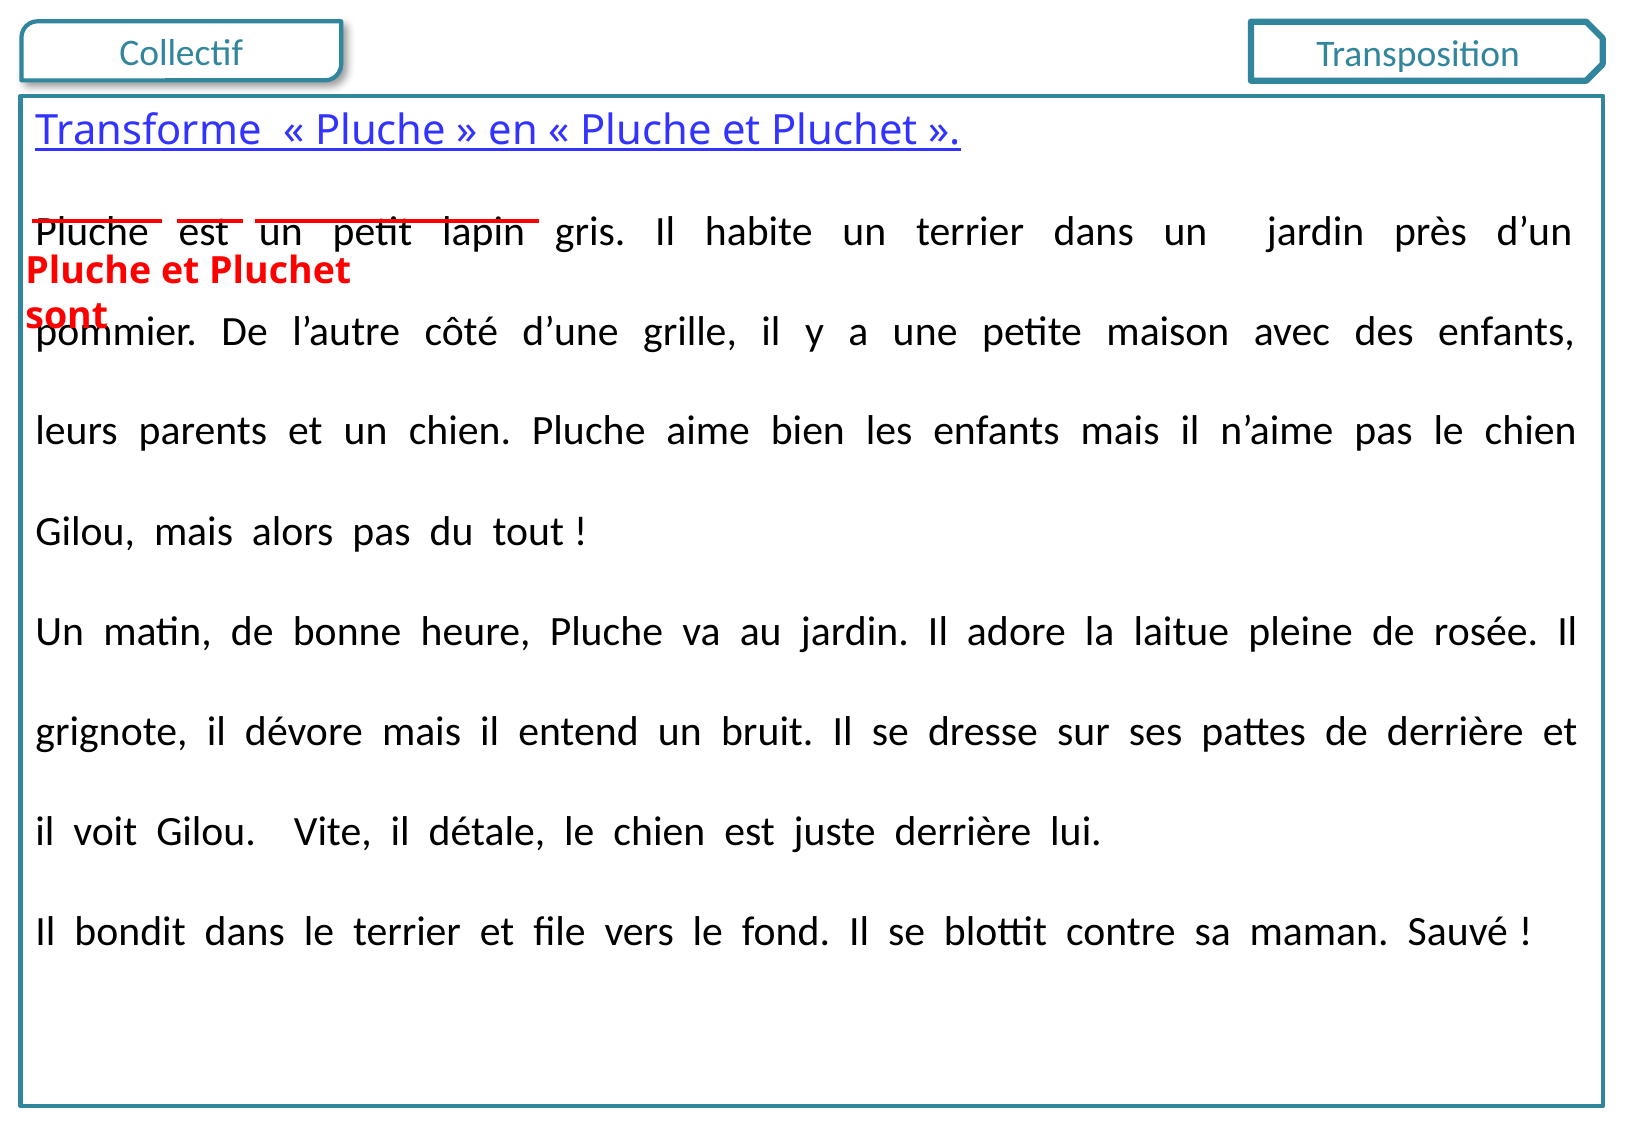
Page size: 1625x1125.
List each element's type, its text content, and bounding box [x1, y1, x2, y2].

list Transposition [1251, 21, 1585, 81]
text_box Pluche et Pluchet sont [10, 238, 454, 344]
list Transforme « Pluche » en « Pluche et Pluchet ». Pluche est un petit lapin gris. Il habite un terrier dans un jardin près d’un pommier. De l’autre côté d’une grille, il y a une petite maison avec des enfants, leurs parents et un chien. Pluche aime bien les enfants mais il n’aime pas le chien Gilou, mais alors pas du tout ! Un matin, de bonne heure, Pluche va au jardin. Il adore la laitue pleine de rosée. Il grignote, il dévore mais il entend un bruit. Il se dresse sur ses pattes de derrière et il voit Gilou. Vite, il détale, le chien est juste derrière lui. Il bondit dans le terrier et file vers le fond. Il se blottit contre sa maman. Sauvé ! [18, 94, 1605, 1108]
